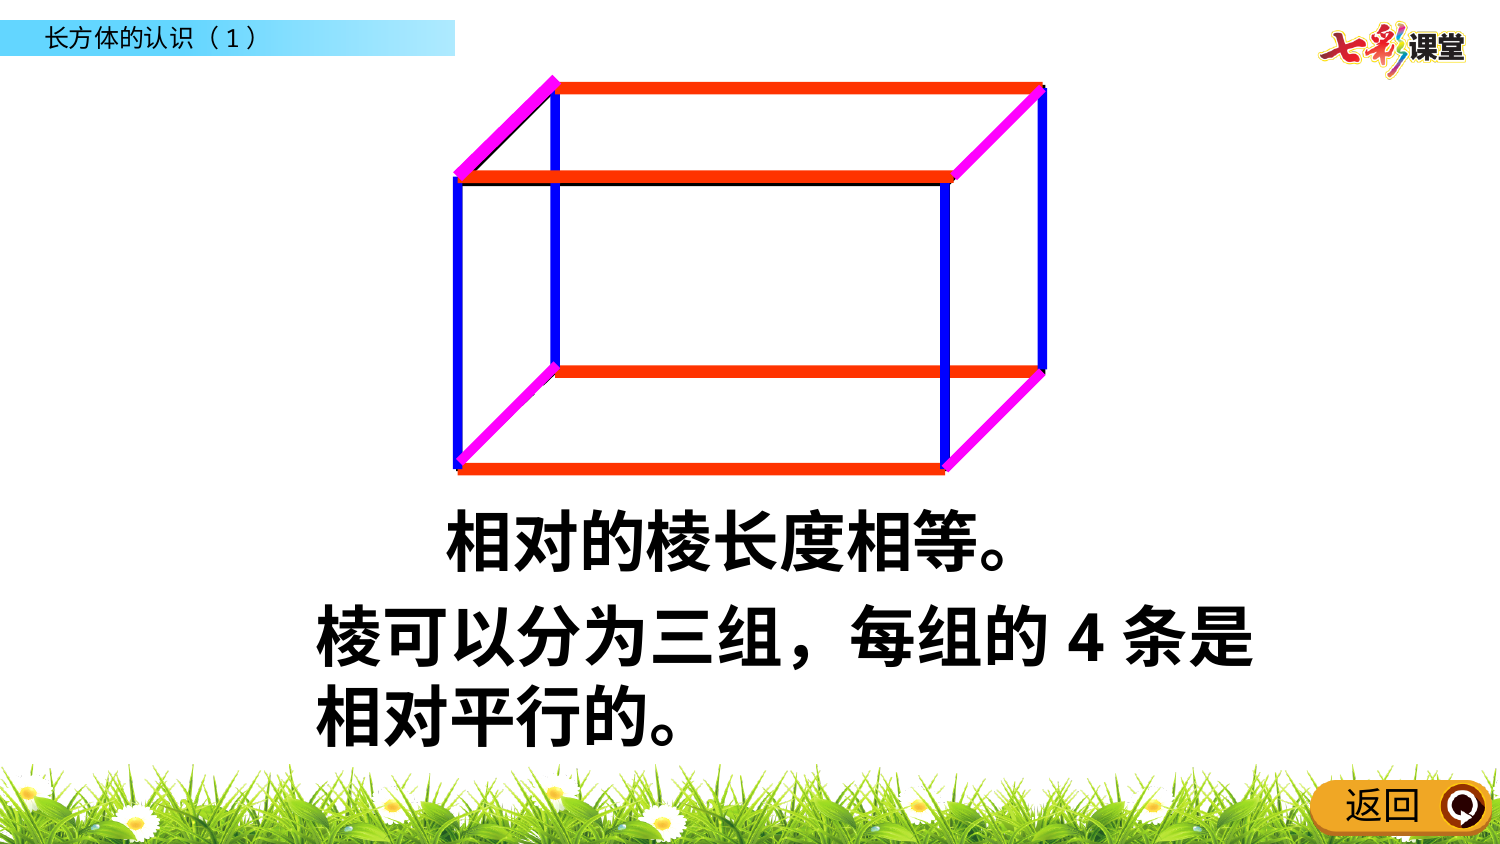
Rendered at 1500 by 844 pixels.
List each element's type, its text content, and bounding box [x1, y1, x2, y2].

text_box [459, 177, 944, 468]
text_box [945, 177, 1043, 468]
text_box 棱可以分为三组，每组的4条是相对平行的。 [301, 587, 1294, 762]
text_box 完全相等 [556, 89, 1041, 176]
text_box 完全相等 [556, 177, 944, 183]
text_box 相对的棱长度相等。 [431, 492, 1007, 588]
picture [0, 764, 1500, 844]
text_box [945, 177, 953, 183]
text_box 完全相等 [466, 88, 555, 176]
text_box 完全相等 [459, 177, 555, 183]
picture [1316, 20, 1468, 80]
